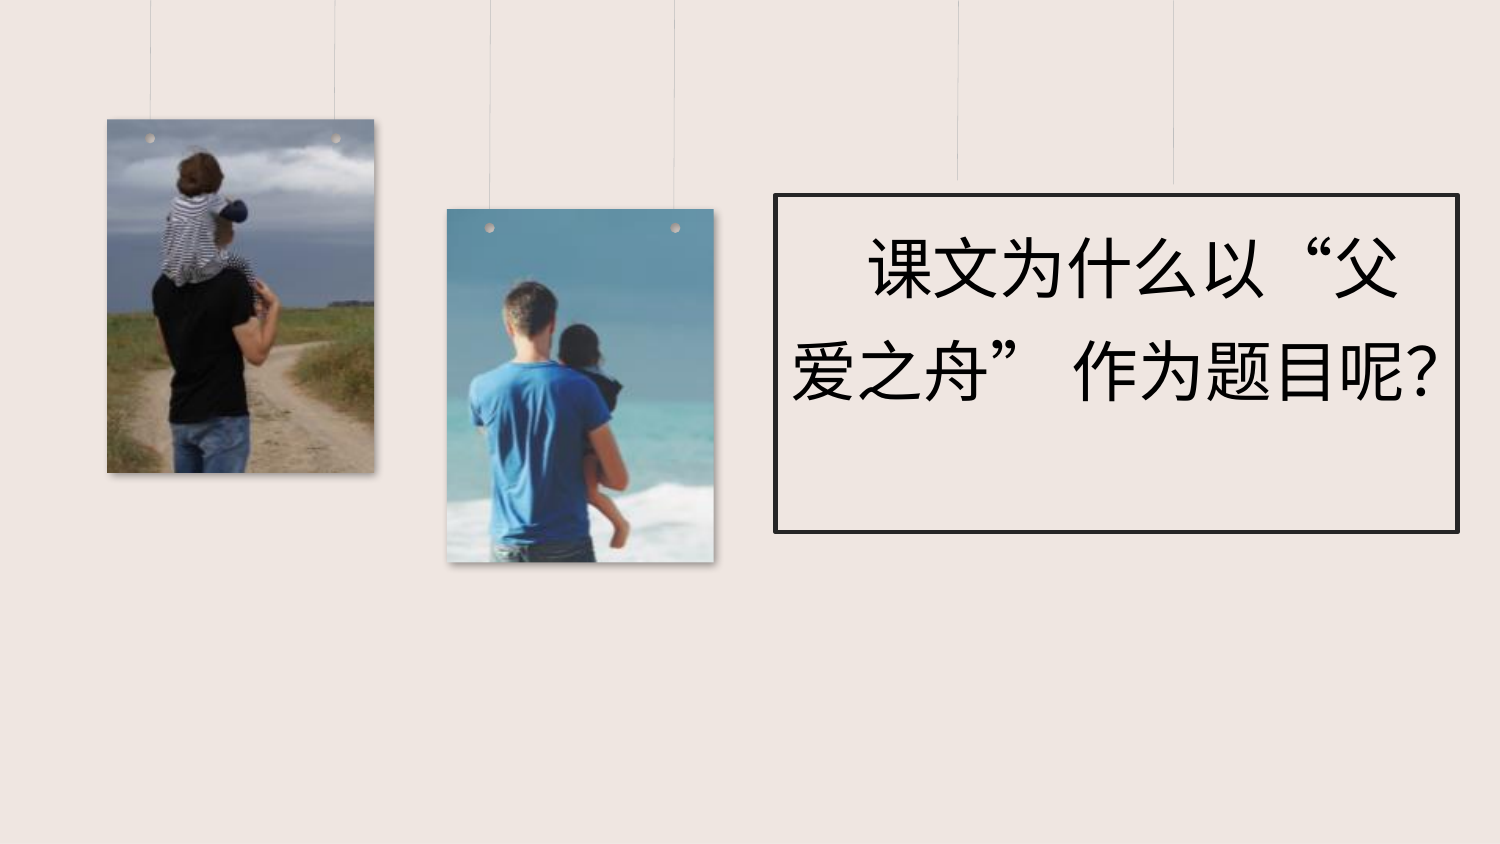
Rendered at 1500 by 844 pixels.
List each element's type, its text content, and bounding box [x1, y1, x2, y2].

text_box [446, 208, 715, 563]
text_box [106, 118, 375, 474]
text_box 课文为什么以“父爱之舟” 作为题目呢？ [775, 195, 1458, 532]
